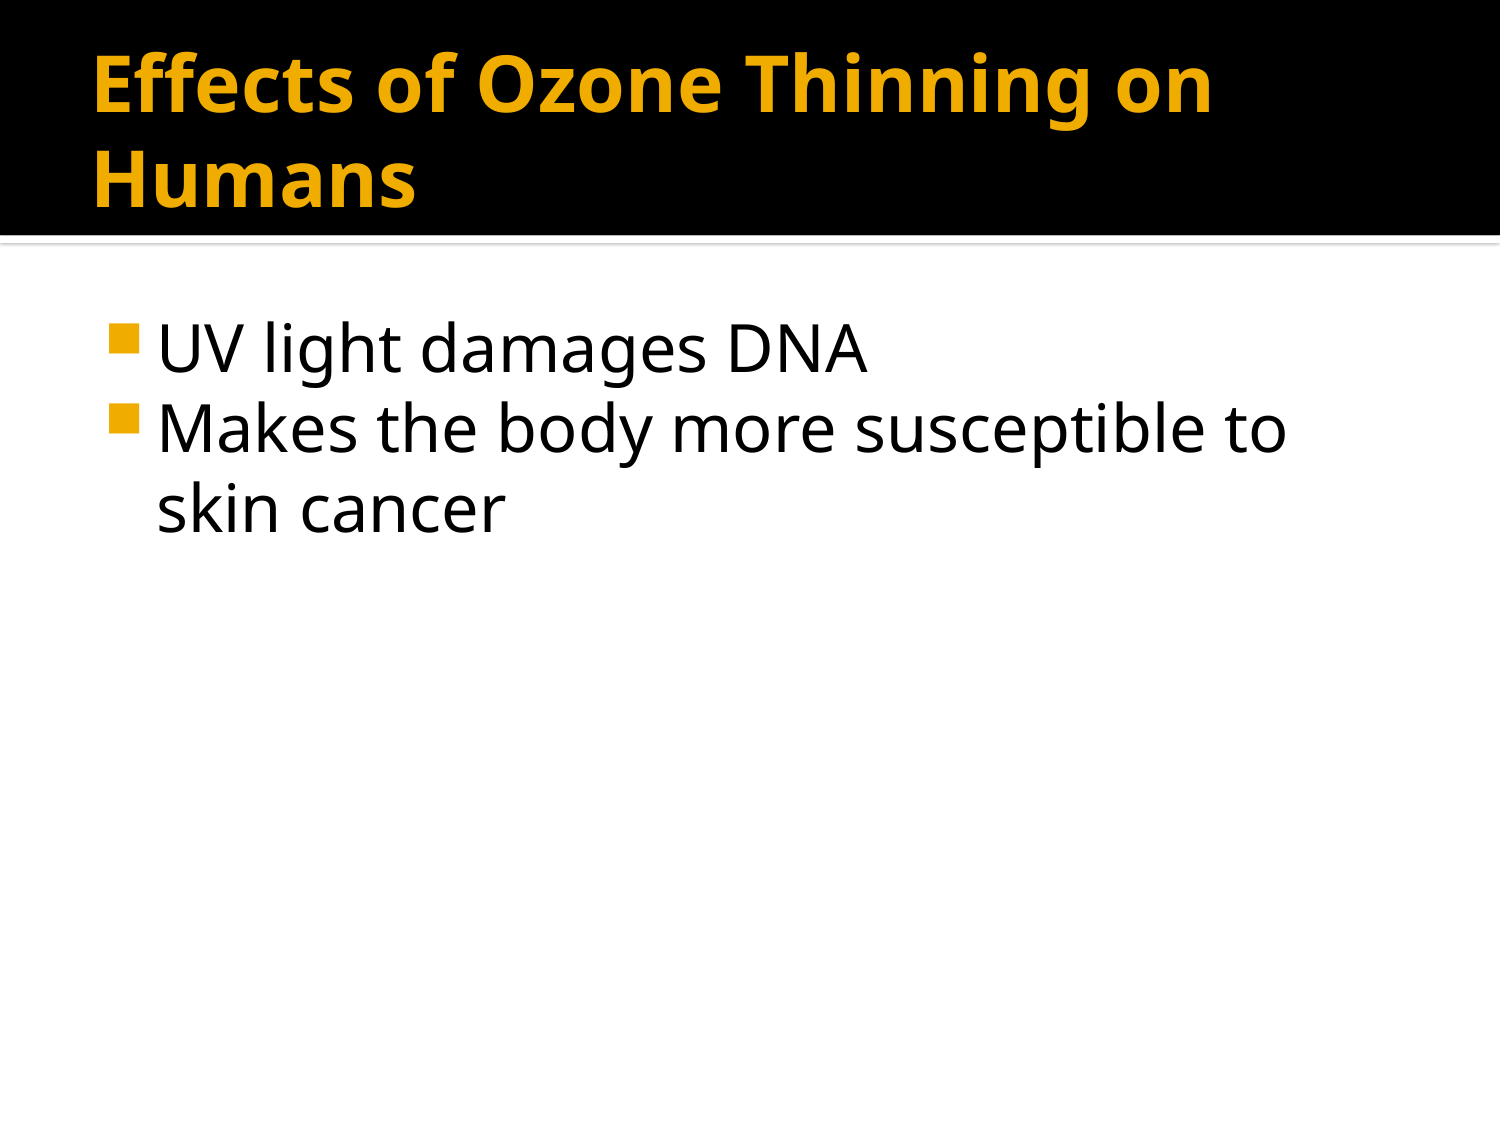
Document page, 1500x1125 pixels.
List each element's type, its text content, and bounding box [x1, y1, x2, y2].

list UV light damages DNA Makes the body more susceptible to skin cancer [75, 291, 1425, 1050]
title Effects of Ozone Thinning on Humans [75, 25, 1425, 231]
